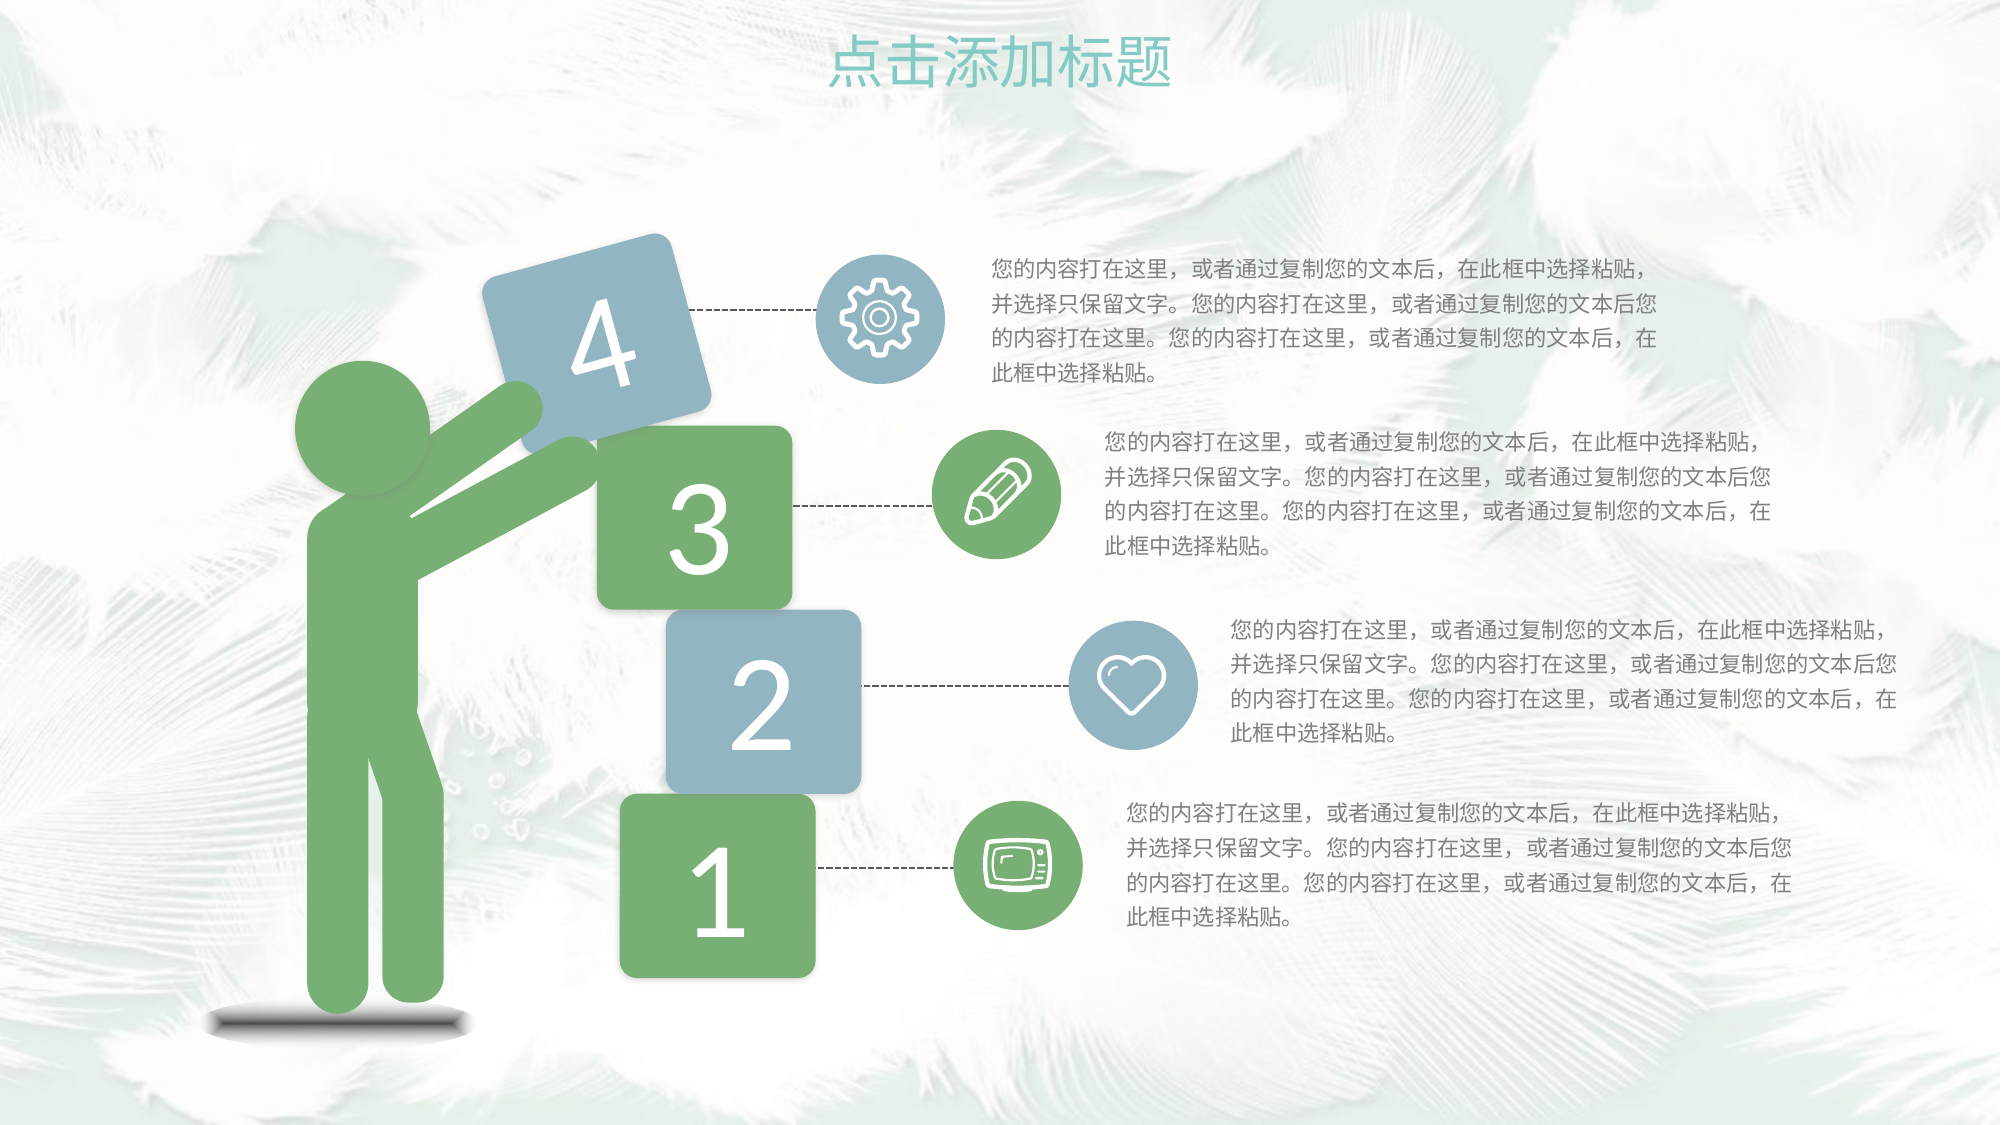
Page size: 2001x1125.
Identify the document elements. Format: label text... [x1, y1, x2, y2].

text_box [665, 604, 862, 794]
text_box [196, 360, 612, 1050]
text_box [498, 242, 695, 437]
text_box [612, 425, 793, 612]
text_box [695, 254, 946, 384]
text_box 39% [0, 0, 2000, 1125]
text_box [862, 620, 1198, 751]
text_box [816, 800, 1083, 931]
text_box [619, 791, 816, 979]
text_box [793, 429, 1062, 560]
text_box 您的内容打在这里，或者通过复制您的文本后，在此框中选择粘贴，并选择只保留文字。您的内容打在这里，或者通过复制您的文本后您的内容打在这里。您的内容打在这里，或者通过复制您的文本后，在此框中选择粘贴。 [976, 239, 1690, 394]
text_box 您的内容打在这里，或者通过复制您的文本后，在此框中选择粘贴，并选择只保留文字。您的内容打在这里，或者通过复制您的文本后您的内容打在这里。您的内容打在这里，或者通过复制您的文本后，在此框中选择粘贴。 [1089, 413, 1803, 567]
text_box 点击添加标题 [383, 26, 1617, 104]
text_box 您的内容打在这里，或者通过复制您的文本后，在此框中选择粘贴，并选择只保留文字。您的内容打在这里，或者通过复制您的文本后您的内容打在这里。您的内容打在这里，或者通过复制您的文本后，在此框中选择粘贴。 [1111, 784, 1825, 938]
text_box 您的内容打在这里，或者通过复制您的文本后，在此框中选择粘贴，并选择只保留文字。您的内容打在这里，或者通过复制您的文本后您的内容打在这里。您的内容打在这里，或者通过复制您的文本后，在此框中选择粘贴。 [1215, 600, 1929, 754]
